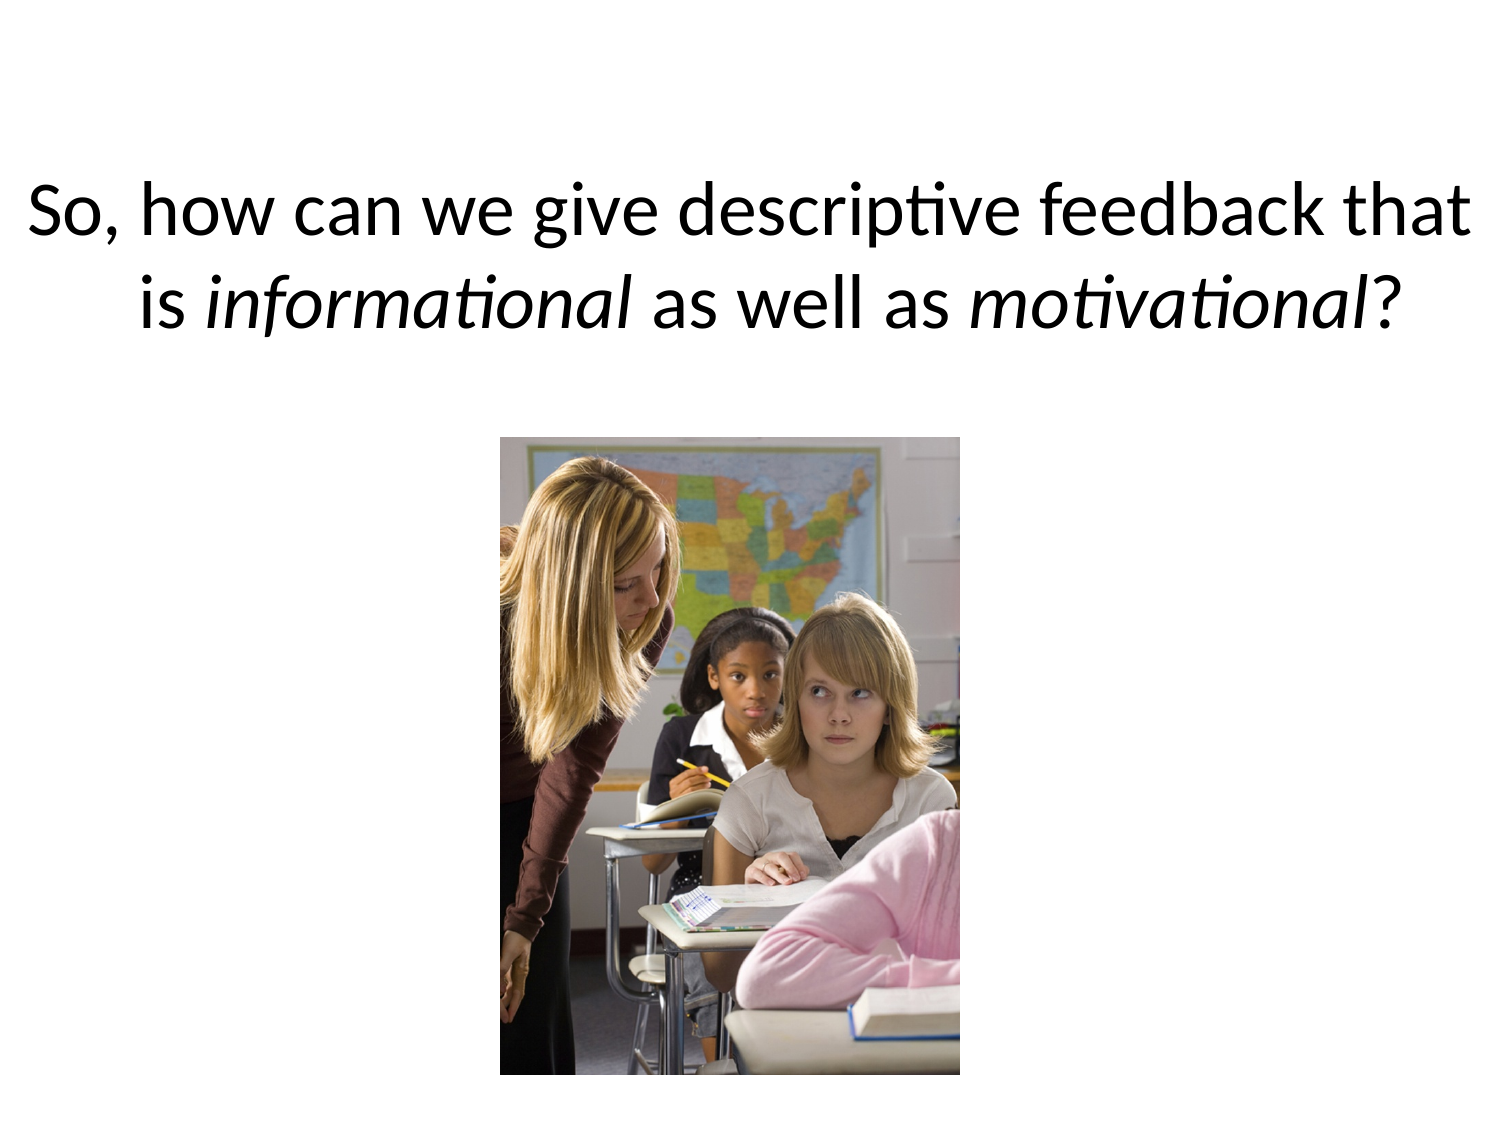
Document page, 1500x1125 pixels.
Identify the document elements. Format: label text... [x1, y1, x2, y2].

picture [499, 437, 960, 1076]
list So, how can we give descriptive feedback that is informational as well as motivational? [0, 149, 1500, 425]
